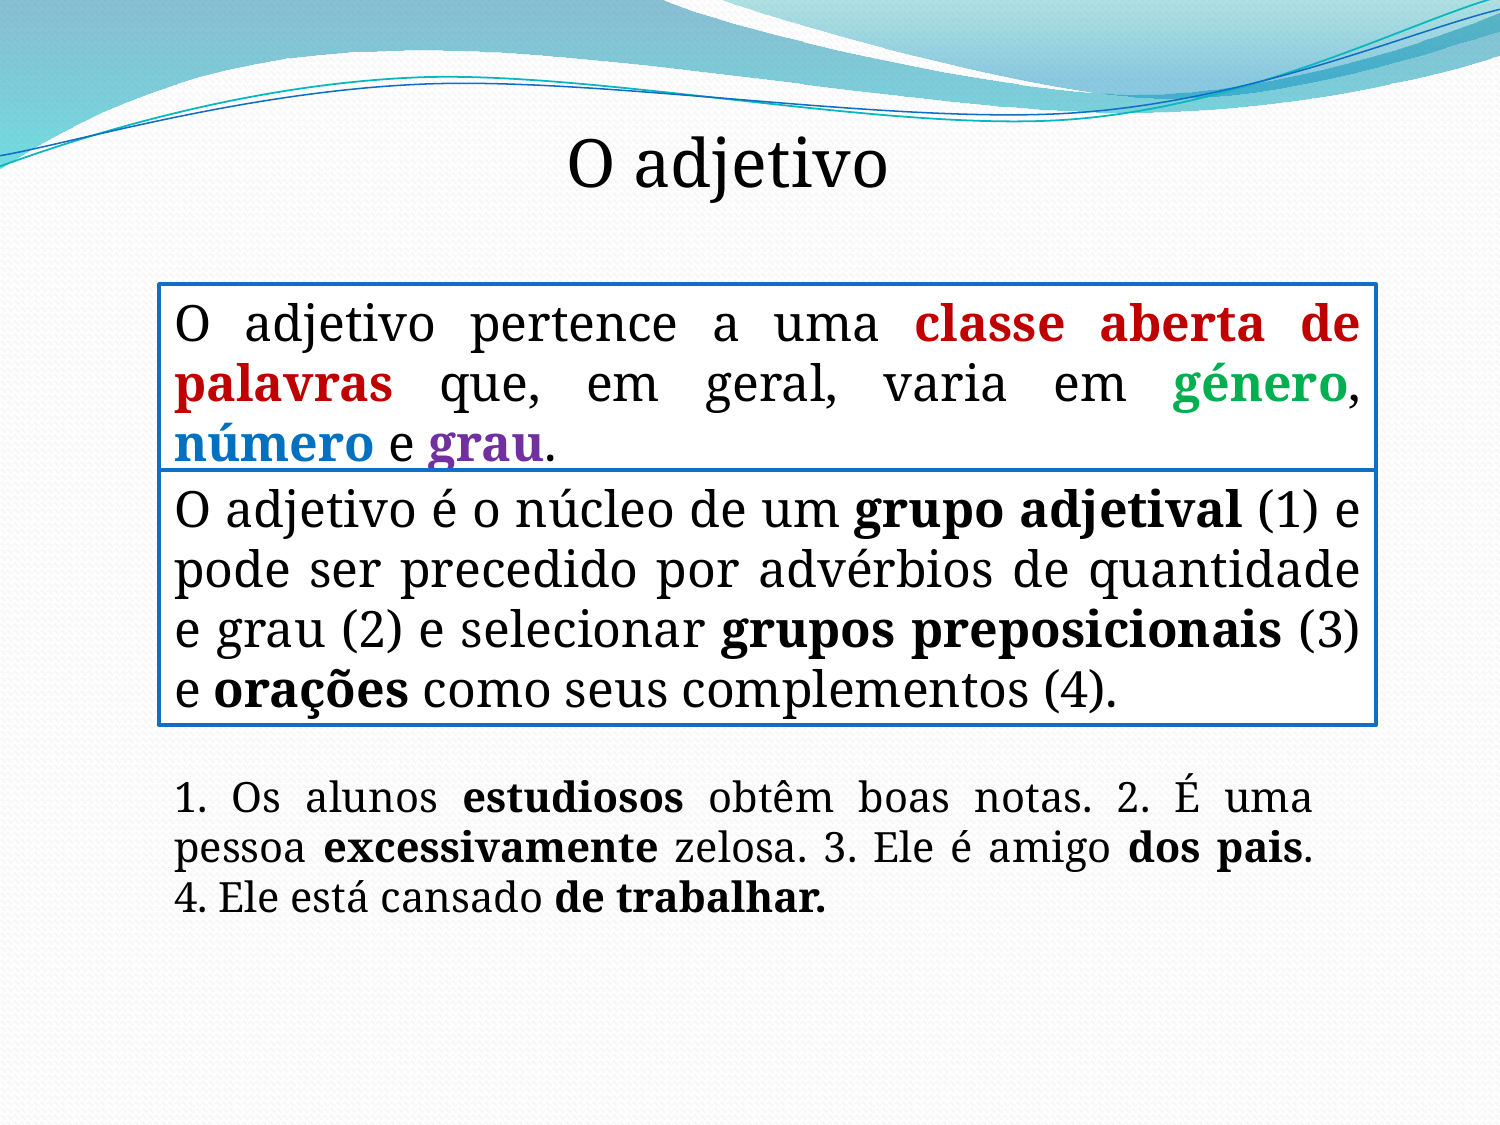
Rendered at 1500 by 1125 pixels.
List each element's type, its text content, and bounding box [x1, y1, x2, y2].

text_box 1. Os alunos estudiosos obtêm boas notas. 2. É uma pessoa excessivamente zelosa. 3. Ele é amigo dos pais. 4. Ele está cansado de trabalhar. [159, 763, 1329, 929]
text_box O adjetivo é o núcleo de um grupo adjetival (1) e pode ser precedido por advérbios de quantidade e grau (2) e selecionar grupos preposicionais (3) e orações como seus complementos (4). [157, 468, 1378, 727]
text_box O adjetivo [551, 113, 905, 209]
text_box O adjetivo pertence a uma classe aberta de palavras que, em geral, varia em género, número e grau. [157, 282, 1378, 468]
